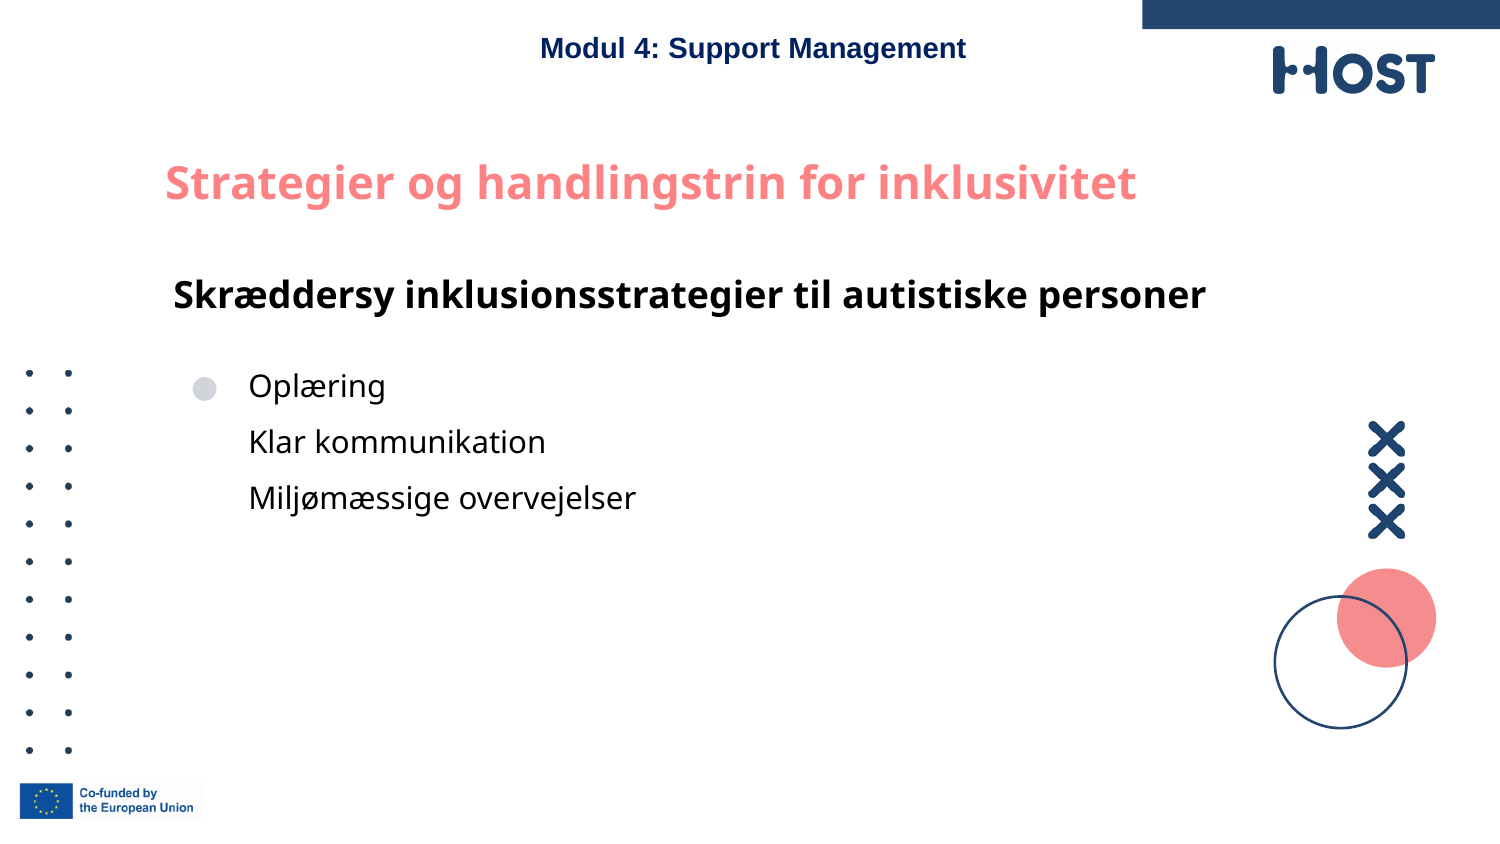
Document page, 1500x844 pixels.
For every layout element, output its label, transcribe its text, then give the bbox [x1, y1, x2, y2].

list Skræddersy inklusionsstrategier til autistiske personer Oplæring Klar kommunikation Miljømæssige overvejelser [158, 233, 1441, 693]
title Strategier og handlingstrin for inklusivitet [150, 139, 1237, 229]
picture [0, 370, 204, 820]
picture [1273, 46, 1435, 94]
text_box Modul 4: Support Management [525, 10, 1054, 68]
